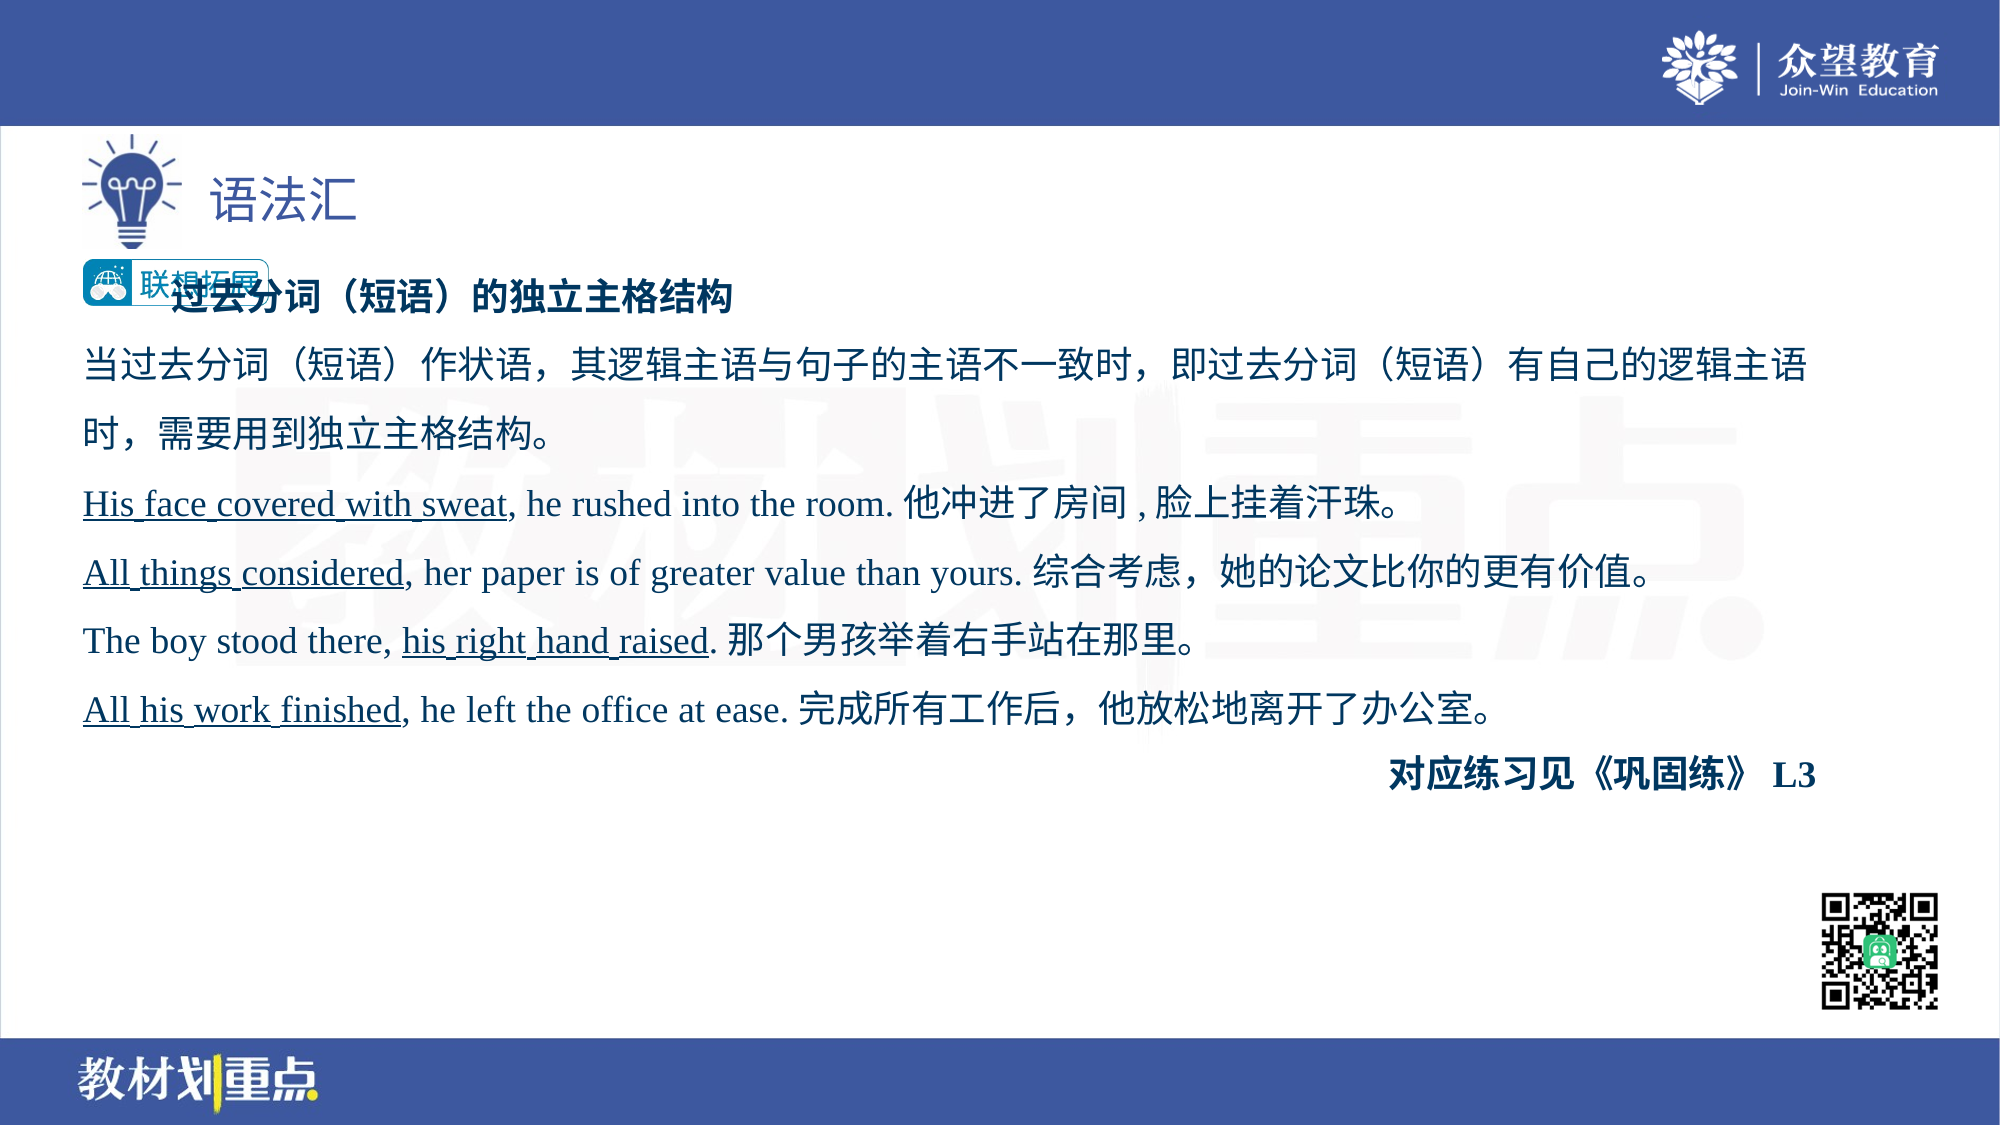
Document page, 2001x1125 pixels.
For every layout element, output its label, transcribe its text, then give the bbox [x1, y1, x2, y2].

picture [0, 0, 2000, 1125]
text_box 过去分词（短语）的独立主格结构 当过去分词（短语）作状语，其逻辑主语与句子的主语不一致时，即过去分词（短语）有自己的逻辑主语 时，需要用到独立主格结构。 His face covered with sweat, he rushed into the room.他冲进了房间,脸上挂着汗珠。 All things considered, her paper is of greater value than yours.综合考虑，她的论文比你的更有价值。 The boy stood there, his right hand raised.那个男孩举着右手站在那里。 All his work finished, he left the office at ease.完成所有工作后，他放松地离开了办公室。 对应练习见《巩固练》L3 [82, 248, 1817, 789]
